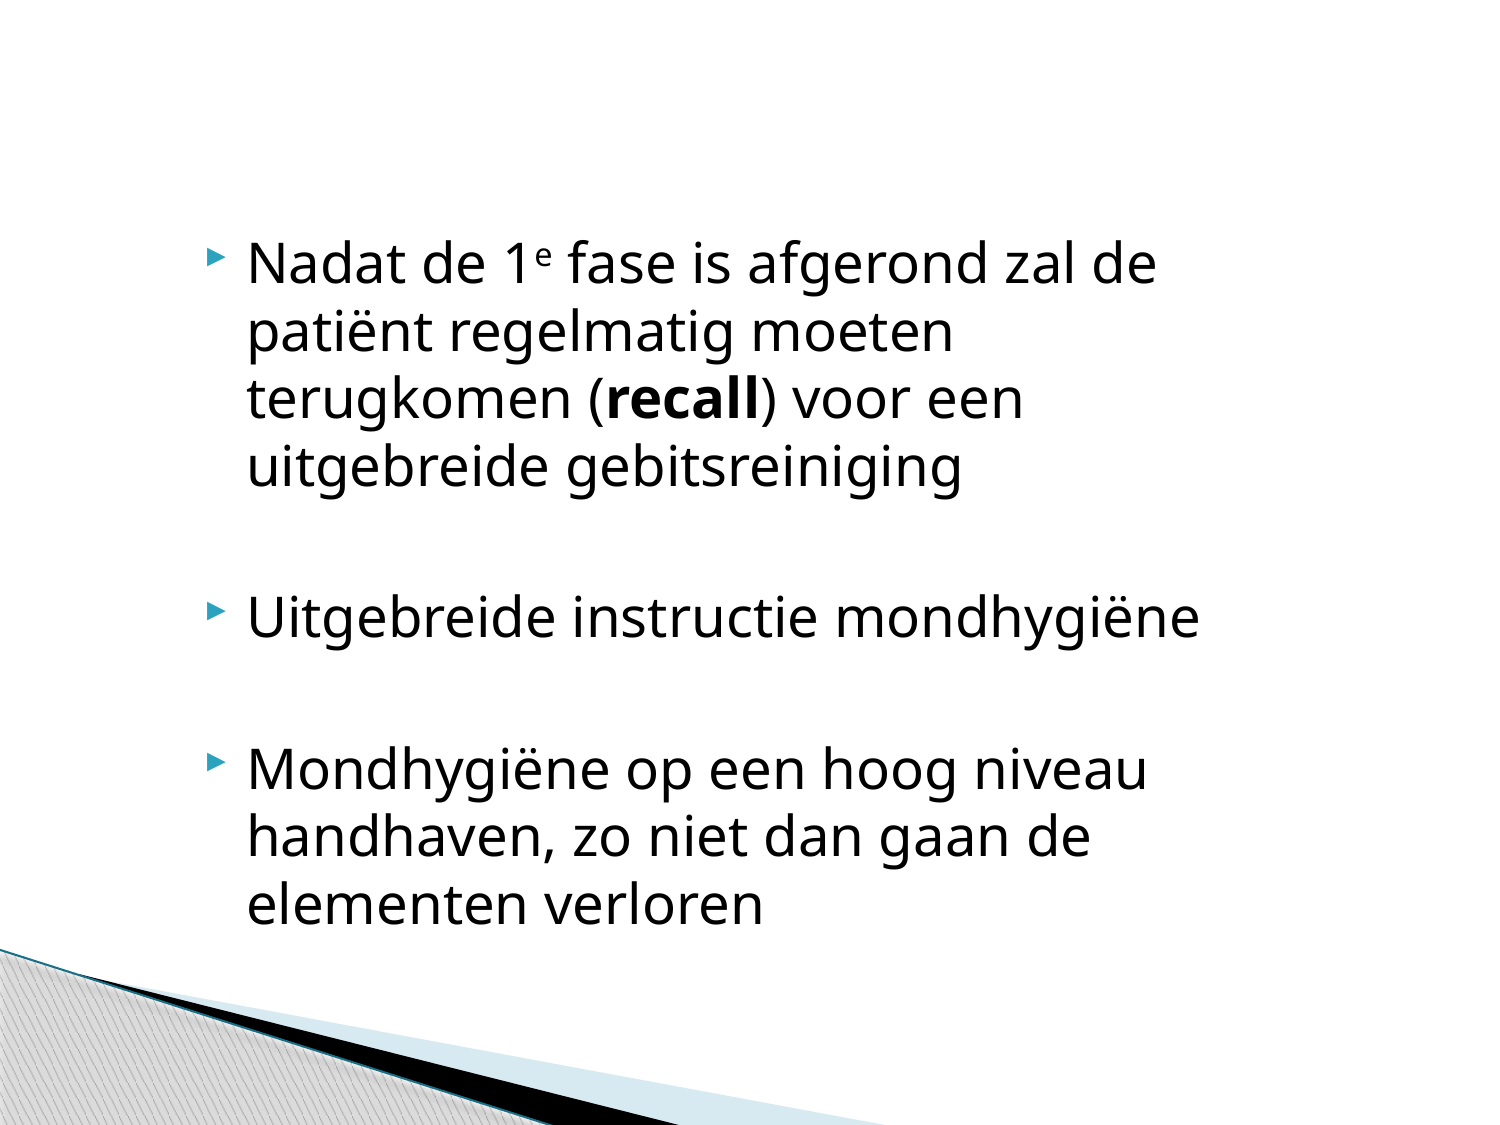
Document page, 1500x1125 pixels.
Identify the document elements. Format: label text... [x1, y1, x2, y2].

list Nadat de 1e fase is afgerond zal de patiënt regelmatig moeten terugkomen (recall) voor een uitgebreide gebitsreiniging Uitgebreide instructie mondhygiëne Mondhygiëne op een hoog niveau handhaven, zo niet dan gaan de elementen verloren [171, 219, 1283, 957]
